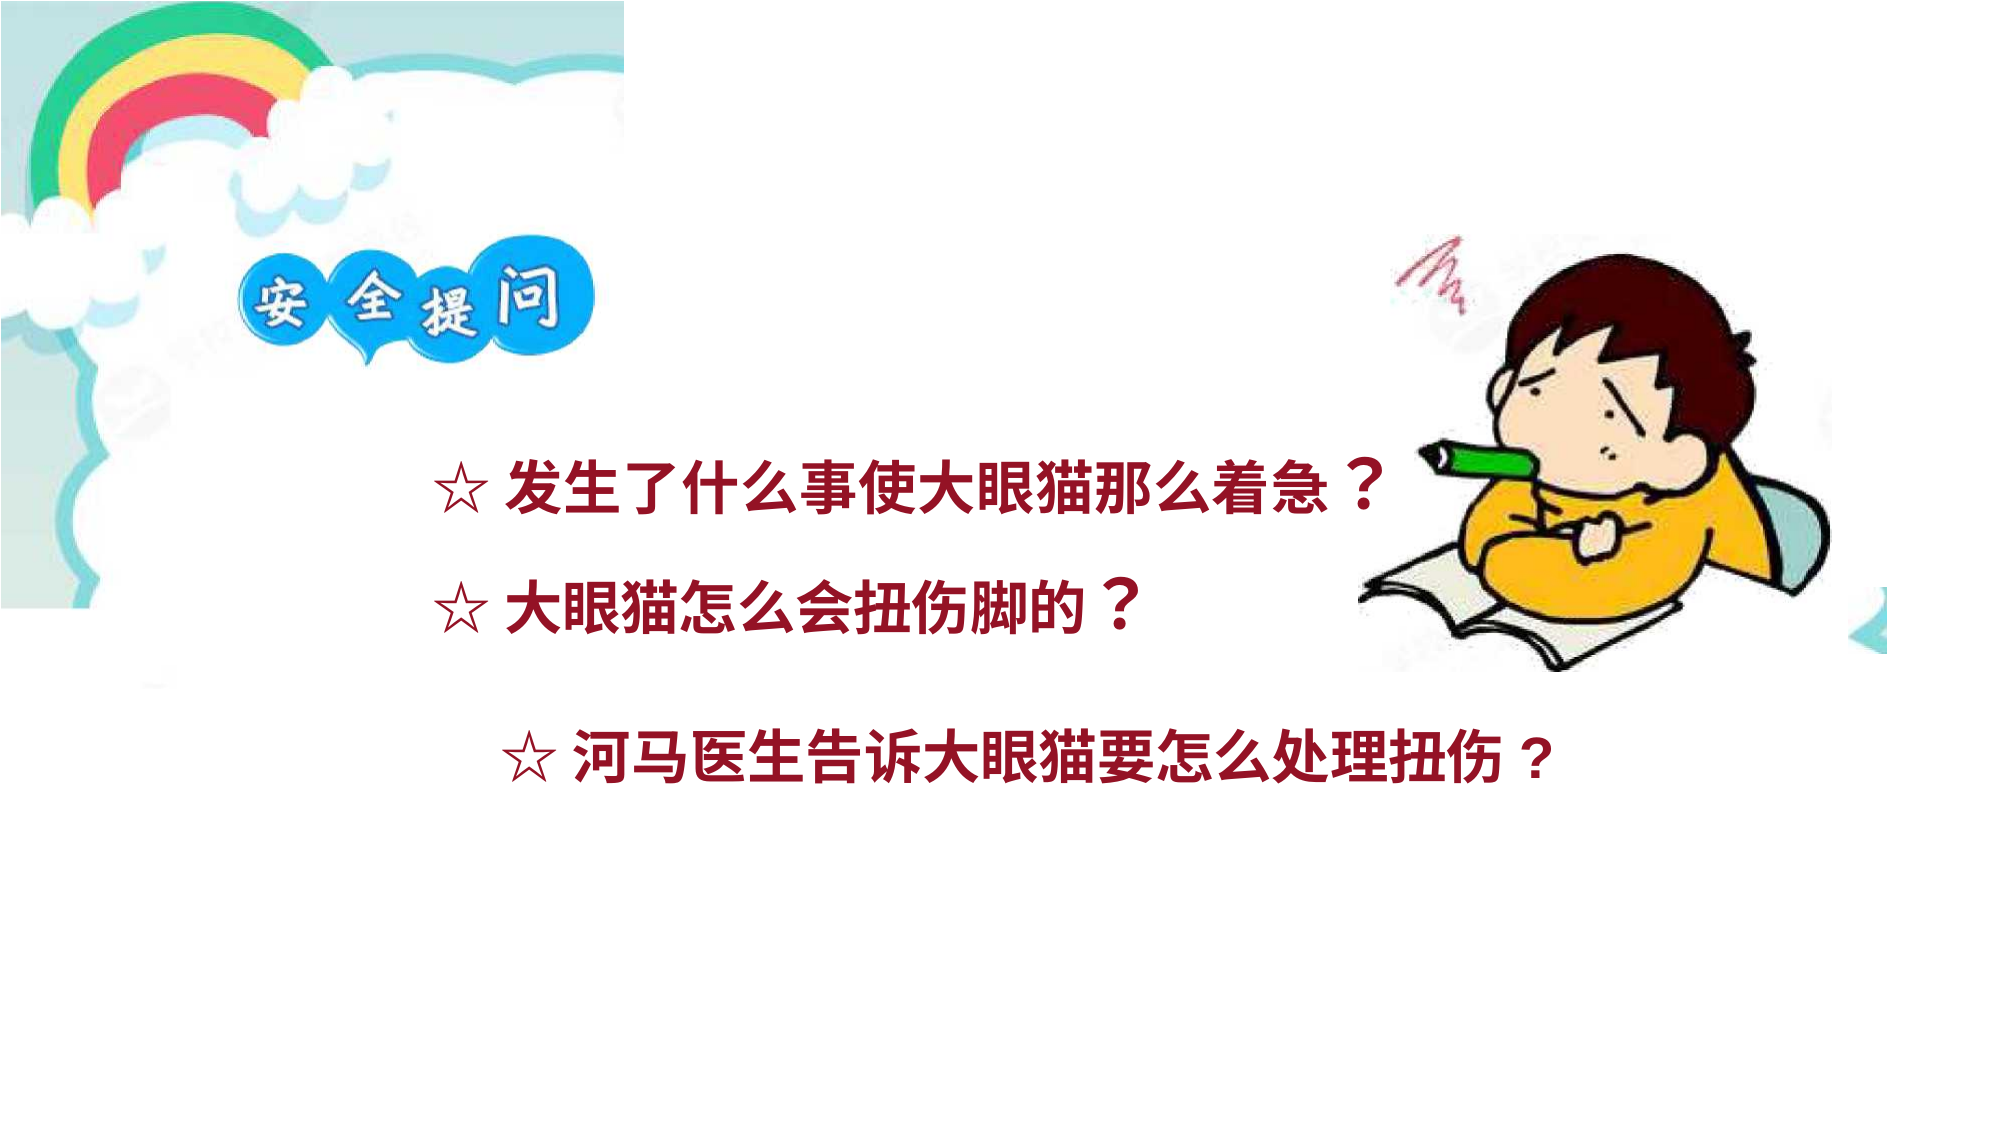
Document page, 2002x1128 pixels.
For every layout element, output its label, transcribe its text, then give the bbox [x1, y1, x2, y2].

text_box ☆河马医生告诉大眼猫要怎么处理扭伤? [431, 720, 1450, 778]
picture [0, 1, 625, 689]
picture [1847, 587, 1888, 655]
text_box ☆发生了什么事使大眼猫那么着急？ ☆大眼猫怎么会扭伤脚的？ [629, 440, 1331, 638]
picture [1358, 234, 1833, 672]
